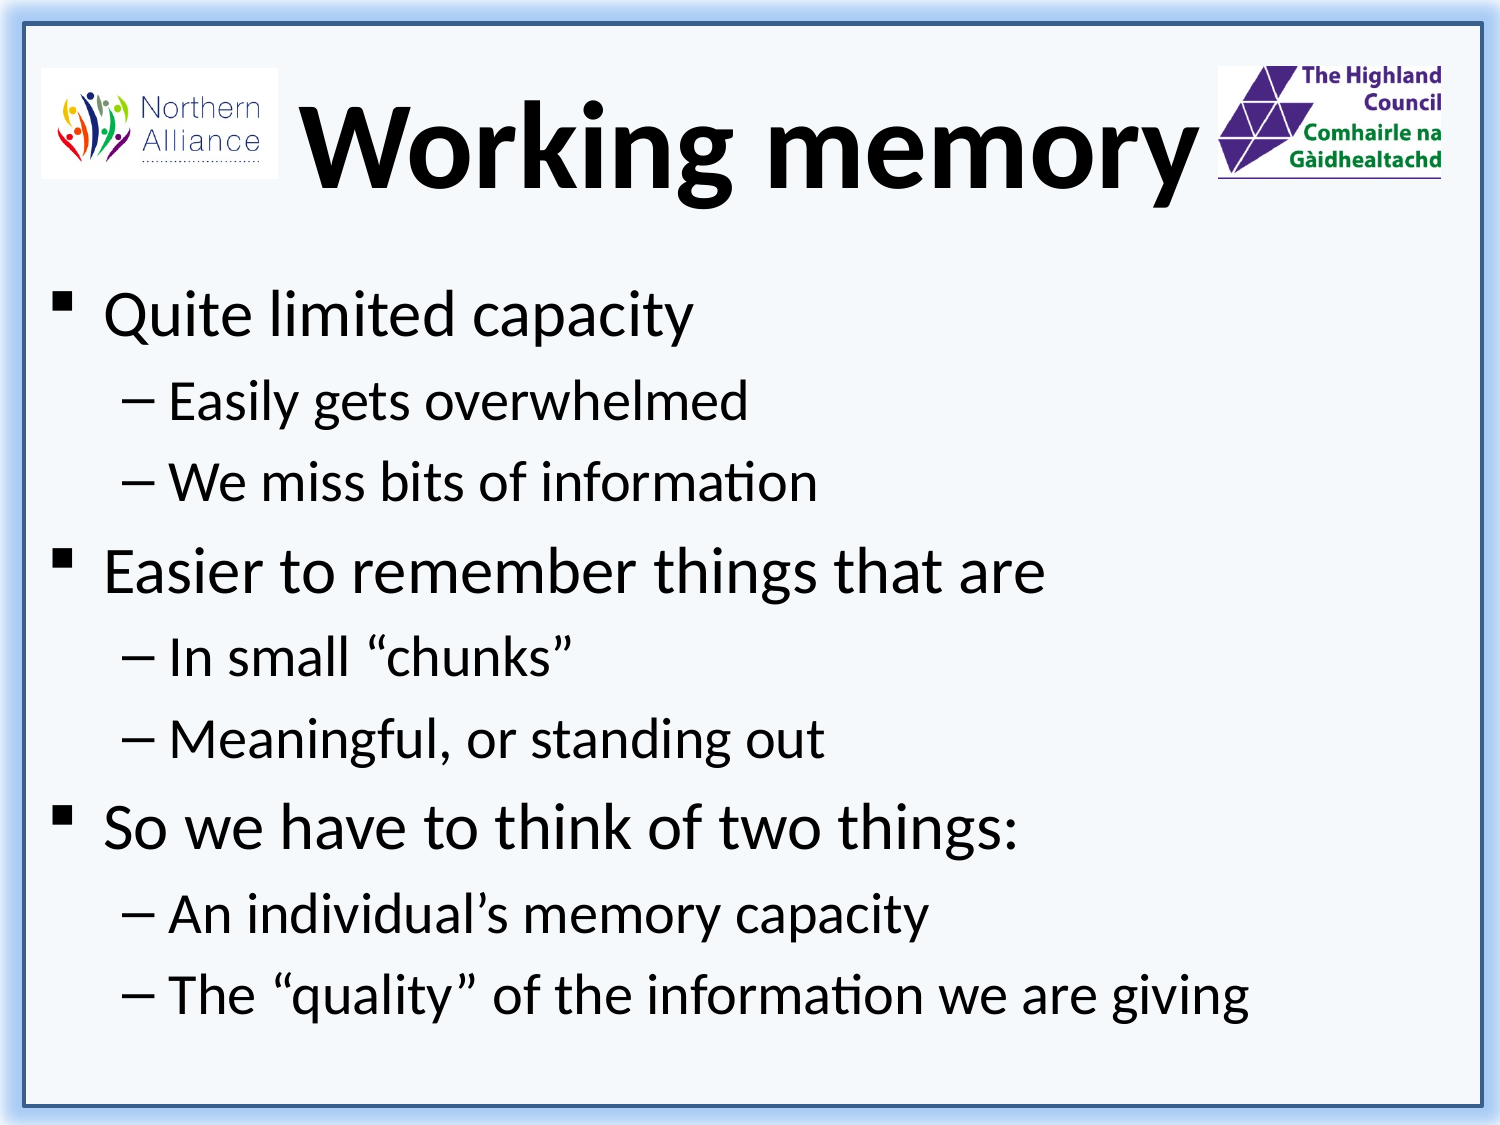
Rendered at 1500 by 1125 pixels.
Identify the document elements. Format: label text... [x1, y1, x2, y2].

picture [41, 68, 278, 179]
picture [1218, 66, 1441, 179]
title Working memory [75, 45, 1425, 233]
text_box [22, 21, 1484, 1108]
list Quite limited capacity Easily gets overwhelmed We miss bits of information Easier to remember things that are In small “chunks” Meaningful, or standing out So we have to think of two things: An individual’s memory capacity The “quality” of the information we are giving [32, 262, 1483, 1005]
